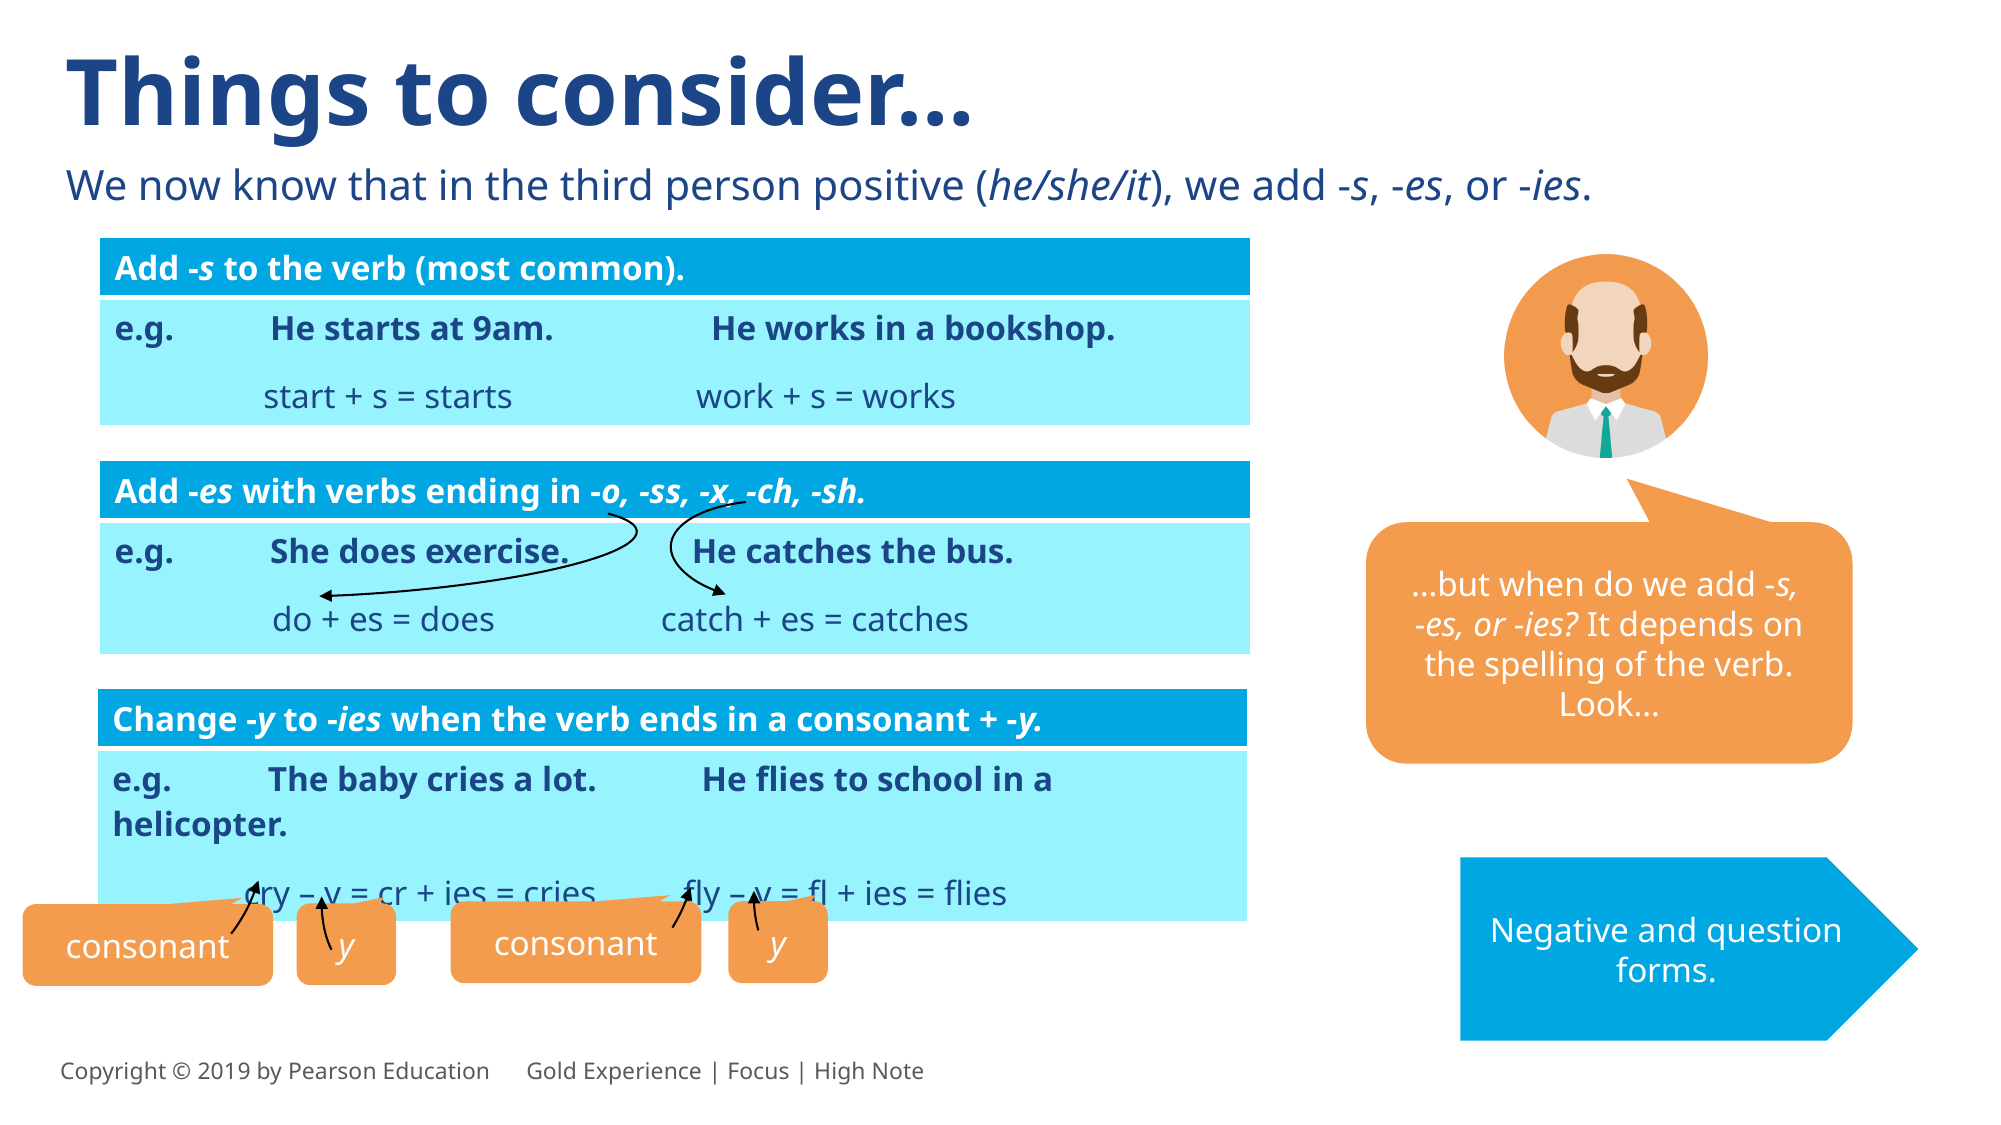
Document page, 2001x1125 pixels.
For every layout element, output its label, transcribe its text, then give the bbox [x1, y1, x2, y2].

text_box [207, 857, 261, 935]
table_header Change -y to -ies when the verb ends in a consonant + -y. [98, 689, 1247, 746]
text_box [670, 501, 787, 596]
table_cell e.g. He starts at 9am. He works in a bookshop. start + s = starts work + s = works [100, 300, 1250, 425]
text_box Negative and question forms. [1458, 855, 1921, 1043]
text_box consonant [448, 894, 704, 986]
text_box [639, 864, 693, 928]
text_box [747, 866, 820, 931]
text_box We now know that in the third person positive (he/she/it), we add -s, -es, or -ies. [50, 156, 1735, 264]
text_box Things to consider… [50, 39, 1693, 156]
table_header Add -es with verbs ending in -o, -ss, -x, -ch, -sh. [100, 461, 1250, 518]
text_box consonant [20, 897, 276, 989]
table_cell e.g. The baby cries a lot. He flies to school in a helicopter. cry – y = cr + ies = cries fly – y = fl + ies = flies [98, 751, 1247, 921]
table_cell e.g. She does exercise. He catches the bus. do + es = does catch + es = catches [100, 523, 1250, 654]
text_box y [294, 895, 399, 988]
picture [1504, 254, 1709, 458]
text_box …but when do we add -s, -es, or -ies? It depends on the spelling of the verb. Look… [1363, 476, 1855, 766]
footer Copyright © 2019 by Pearson Education Gold Experience | Focus | High Note [45, 1040, 1084, 1101]
text_box [319, 512, 638, 602]
text_box [315, 871, 387, 951]
table_header Add -s to the verb (most common). [100, 238, 1250, 295]
text_box y [726, 892, 830, 986]
